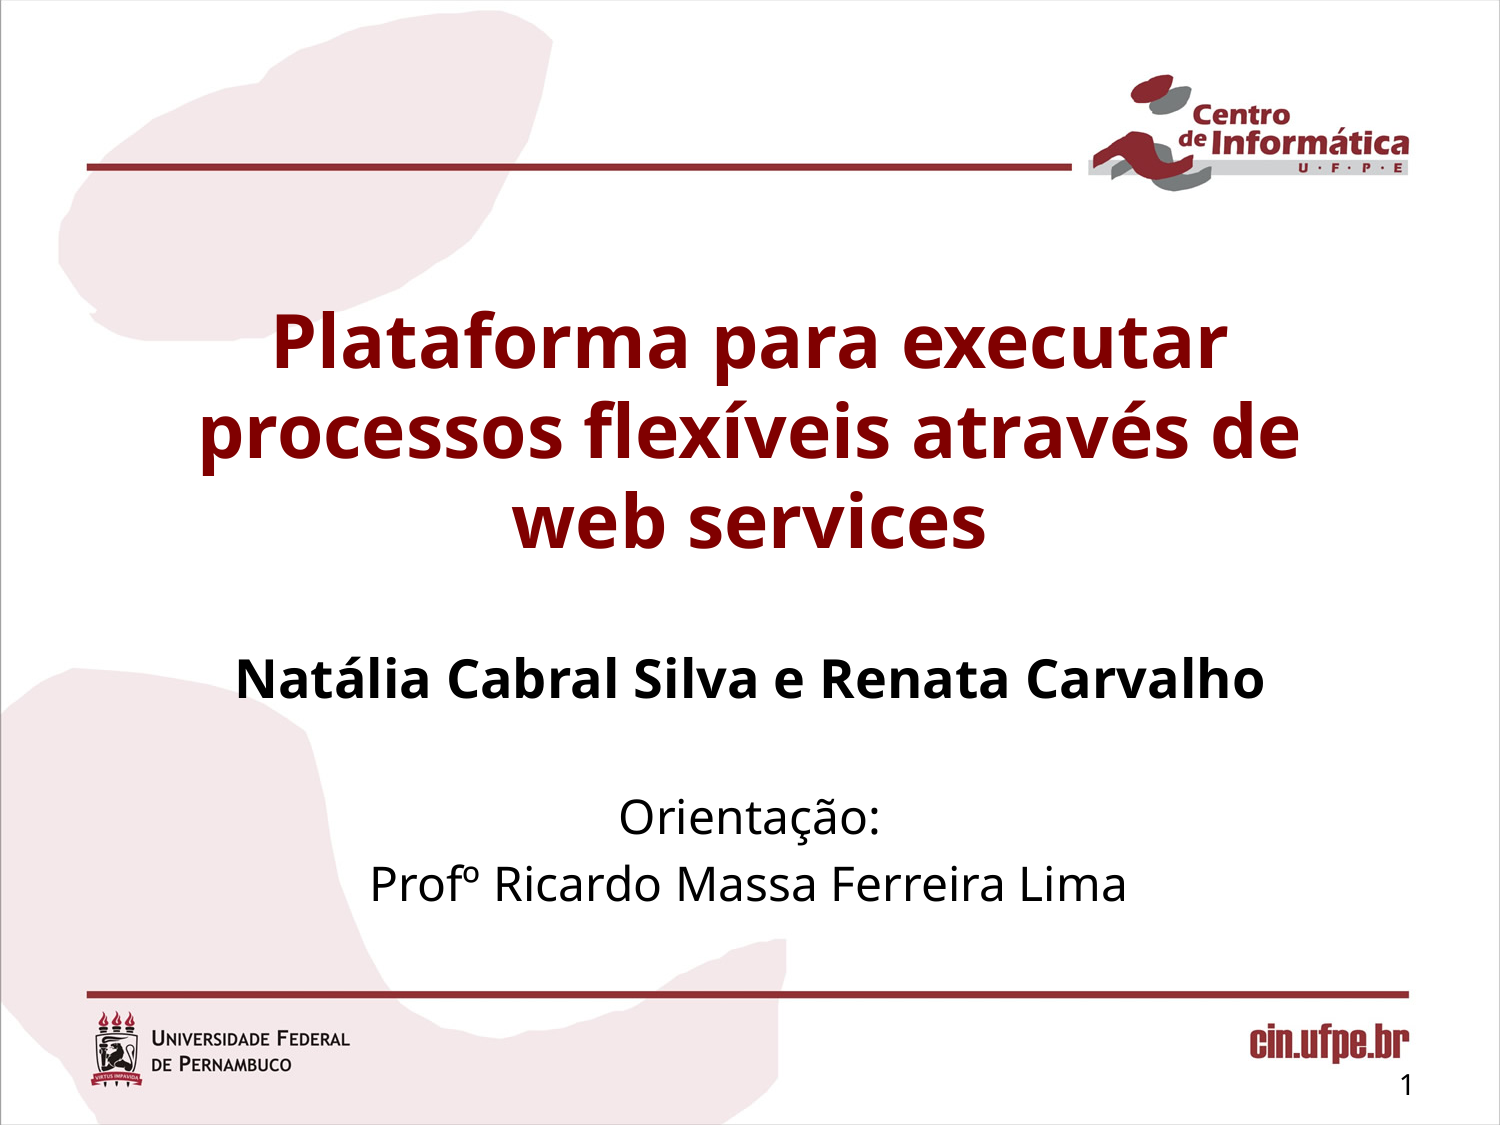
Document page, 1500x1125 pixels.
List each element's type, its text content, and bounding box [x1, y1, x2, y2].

slide_number 1 [1080, 1058, 1431, 1107]
picture [0, 0, 1500, 1125]
subtitle Natália Cabral Silva e Renata Carvalho Orientação: Profº Ricardo Massa Ferreira Lima [215, 637, 1285, 977]
title Plataforma para executar processos flexíveis através de web services [112, 266, 1388, 591]
